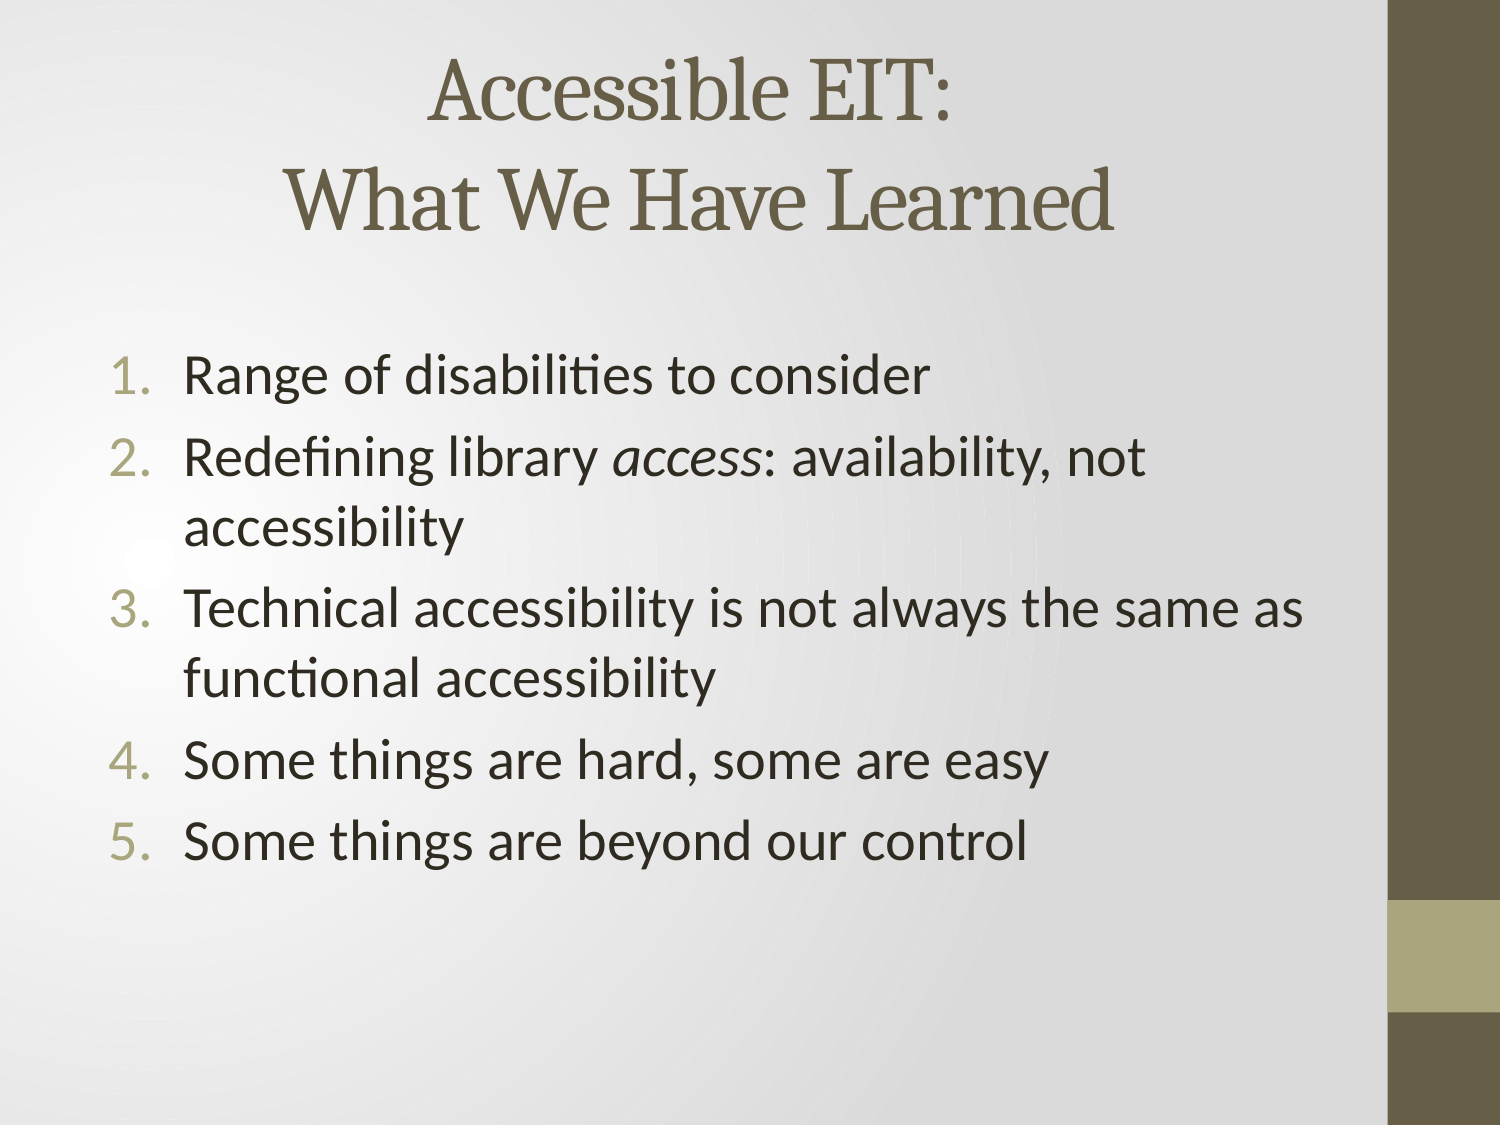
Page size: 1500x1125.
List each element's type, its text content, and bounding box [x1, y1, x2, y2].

list Range of disabilities to consider Redefining library access: availability, not accessibility Technical accessibility is not always the same as functional accessibility Some things are hard, some are easy Some things are beyond our control [75, 262, 1325, 1050]
title Accessible EIT: What We Have Learned [75, 45, 1325, 233]
